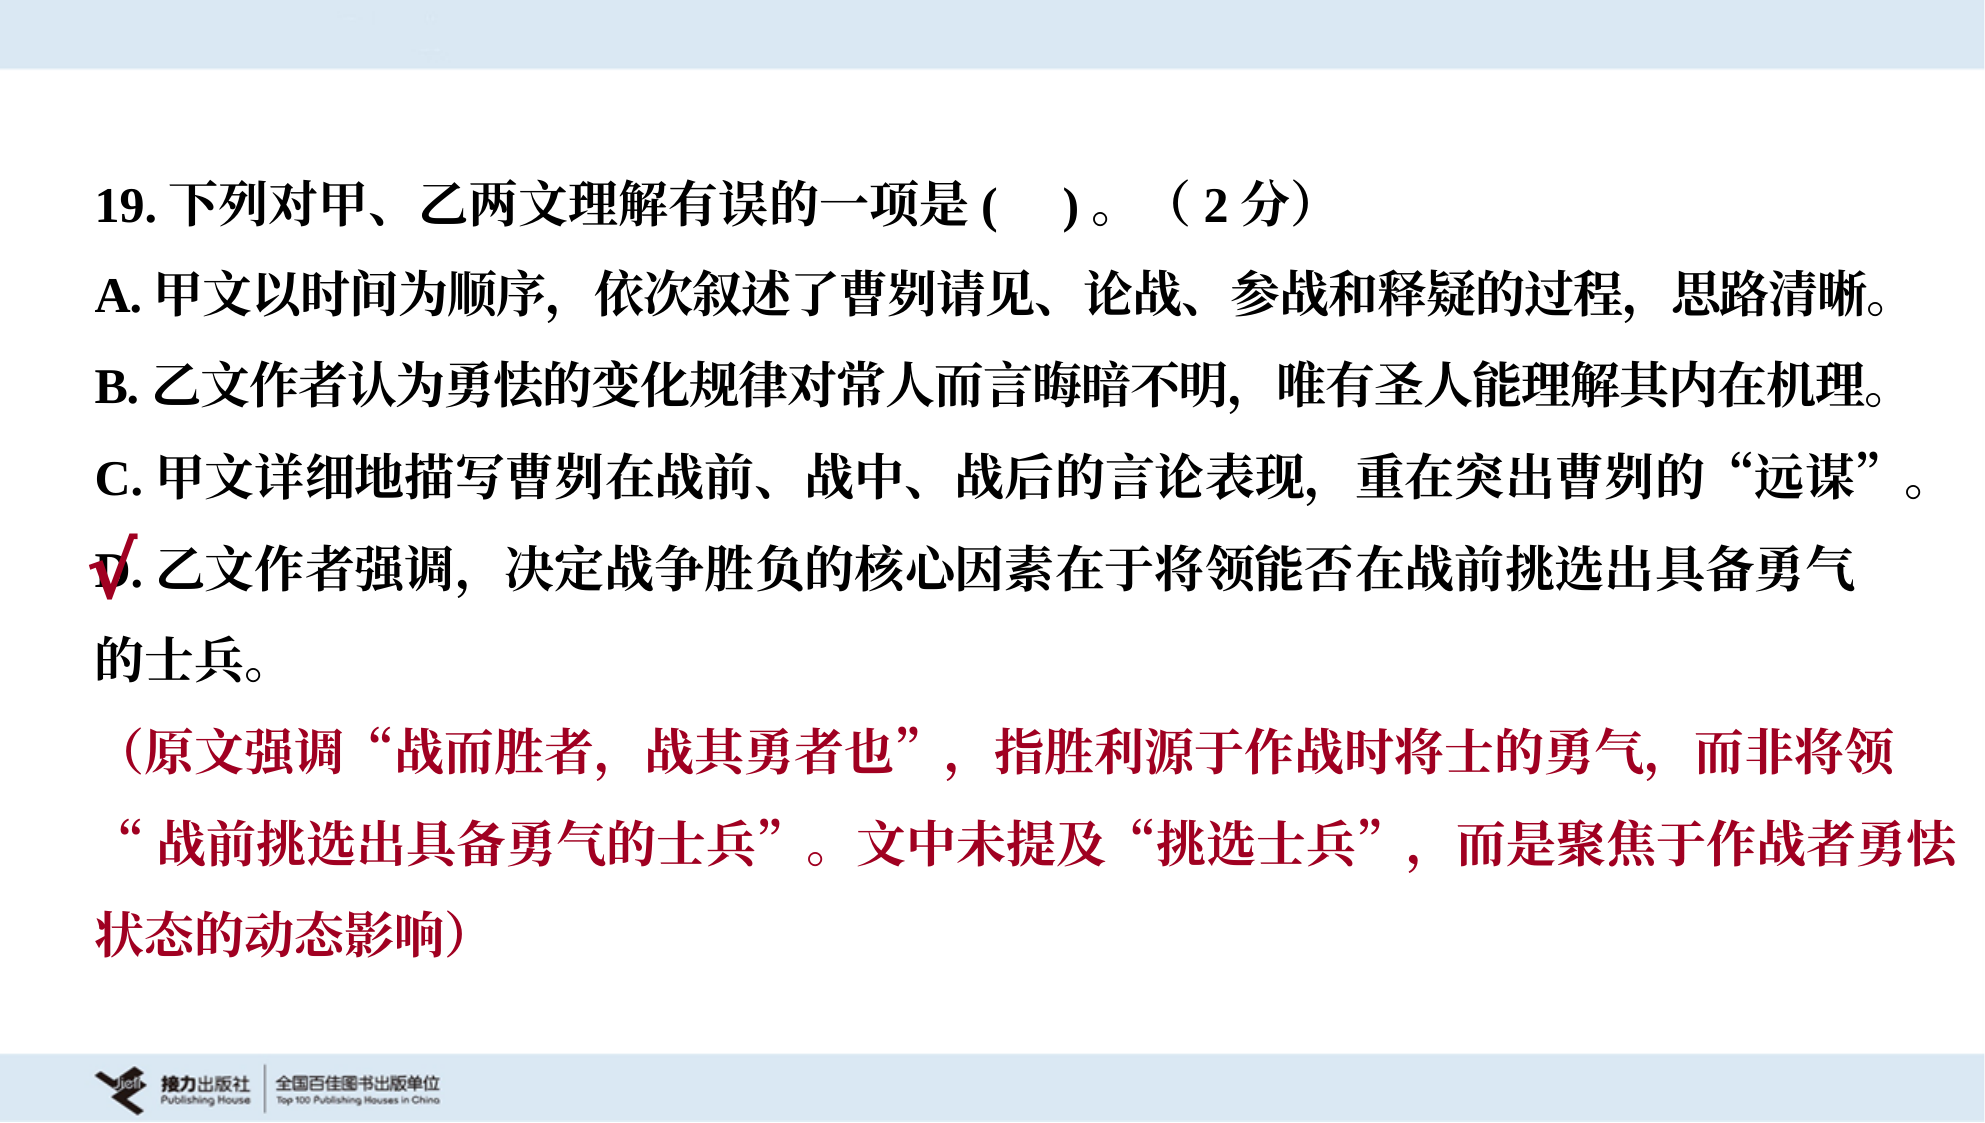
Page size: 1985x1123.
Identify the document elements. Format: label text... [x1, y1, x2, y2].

picture [0, 0, 1985, 1122]
text_box √ [86, 521, 139, 615]
text_box （原文强调“战而胜者，战其勇者也”，指胜利源于作战时将士的勇气，而非将领 “战前挑选出具备勇气的士兵”。文中未提及“挑选士兵”，而是聚焦于作战者勇怯 状态的动态影响） [94, 689, 1892, 965]
text_box 19.下列对甲、乙两文理解有误的一项是( )。（2分） [94, 144, 1892, 230]
text_box A.甲文以时间为顺序，依次叙述了曹刿请见、论战、参战和释疑的过程，思路清晰。 B.乙文作者认为勇怯的变化规律对常人而言晦暗不明，唯有圣人能理解其内在机理。 C.甲文详细地描写曹刿在战前、战中、战后的言论表现，重在突出曹刿的“远谋”。 D.乙文作者强调，决定战争胜负的核心因素在于将领能否在战前挑选出具备勇气 的士兵。 [94, 230, 1892, 689]
